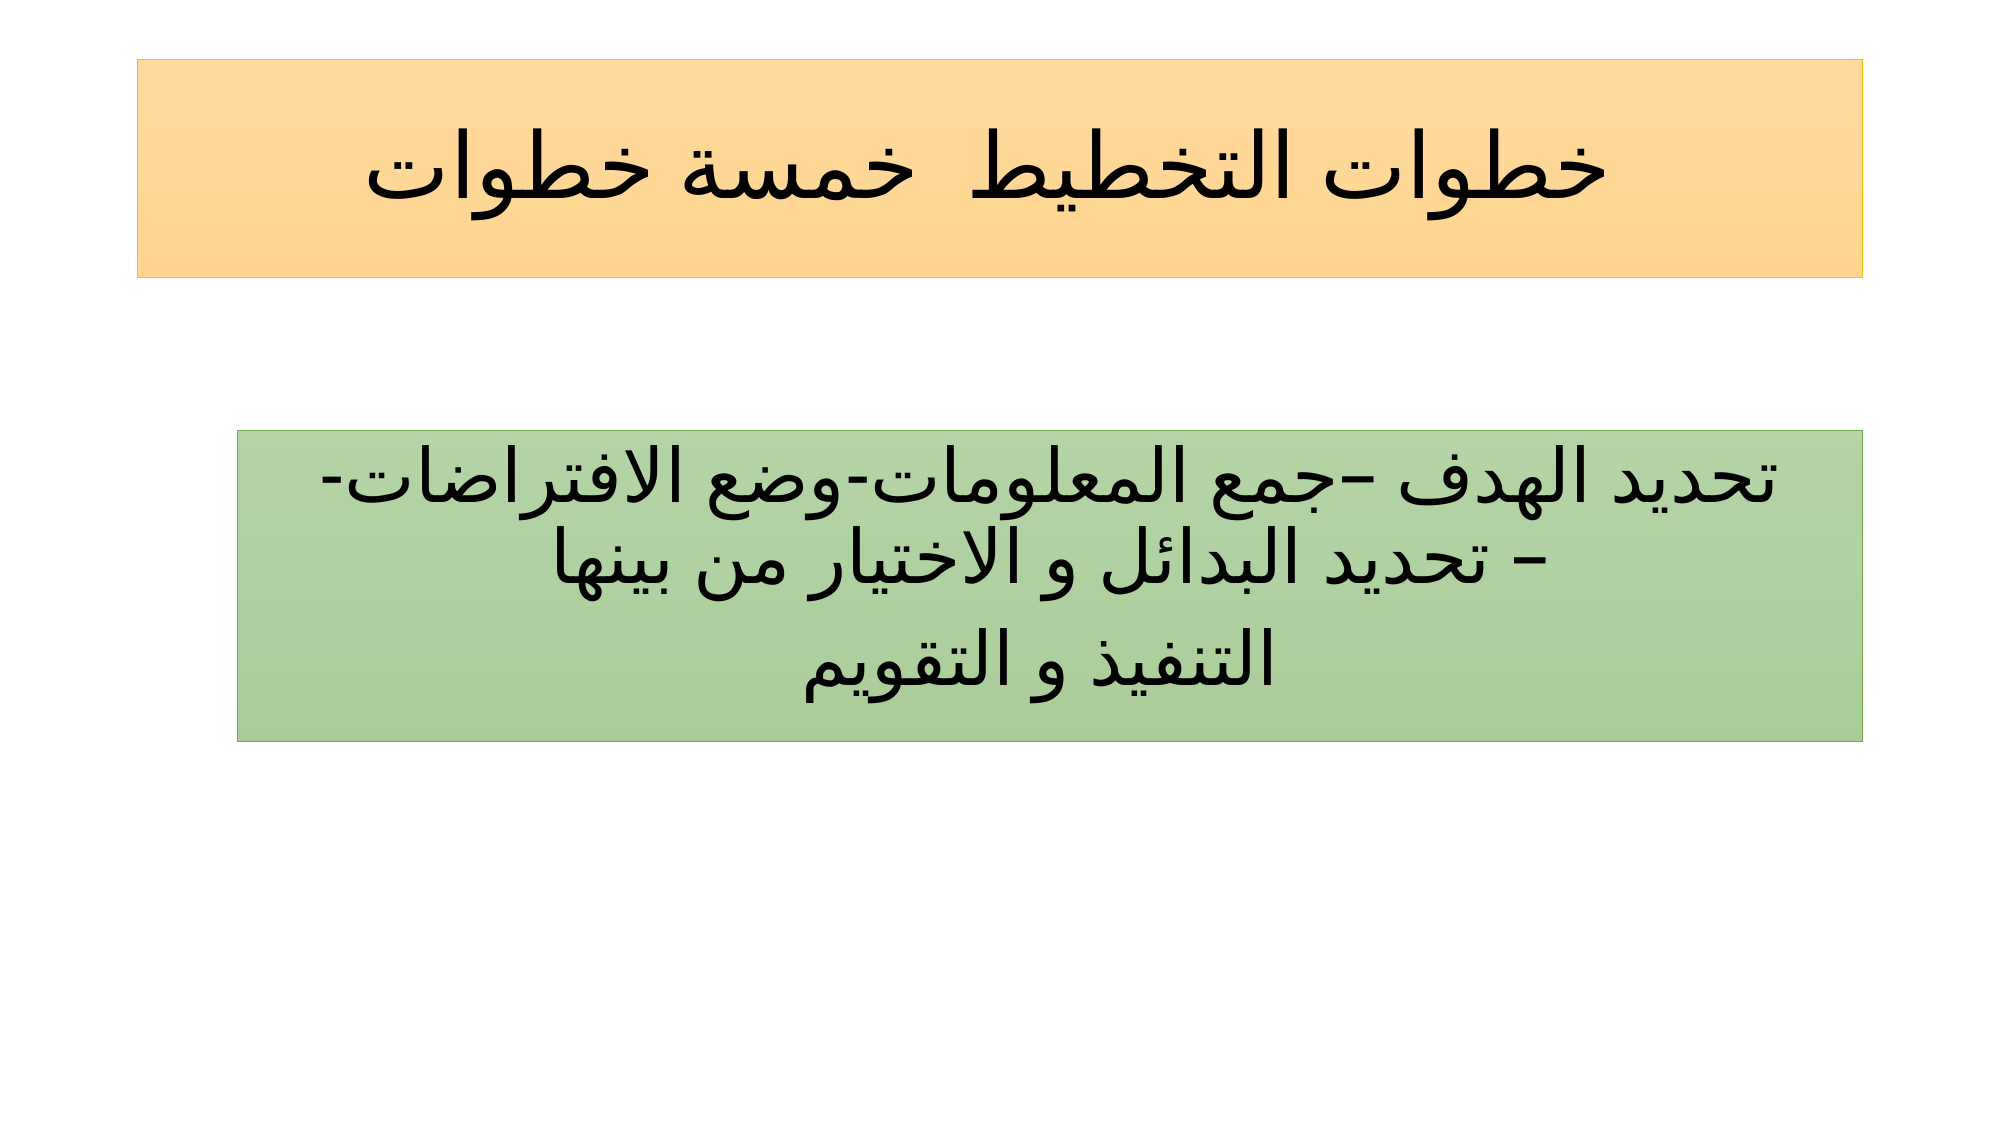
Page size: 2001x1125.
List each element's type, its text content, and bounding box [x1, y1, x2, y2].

list تحديد الهدف –جمع المعلومات-وضع الافتراضات-تحديد البدائل و الاختيار من بينها – التنفيذ و التقويم [237, 430, 1863, 742]
title خطوات التخطيط خمسة خطوات [137, 59, 1863, 278]
